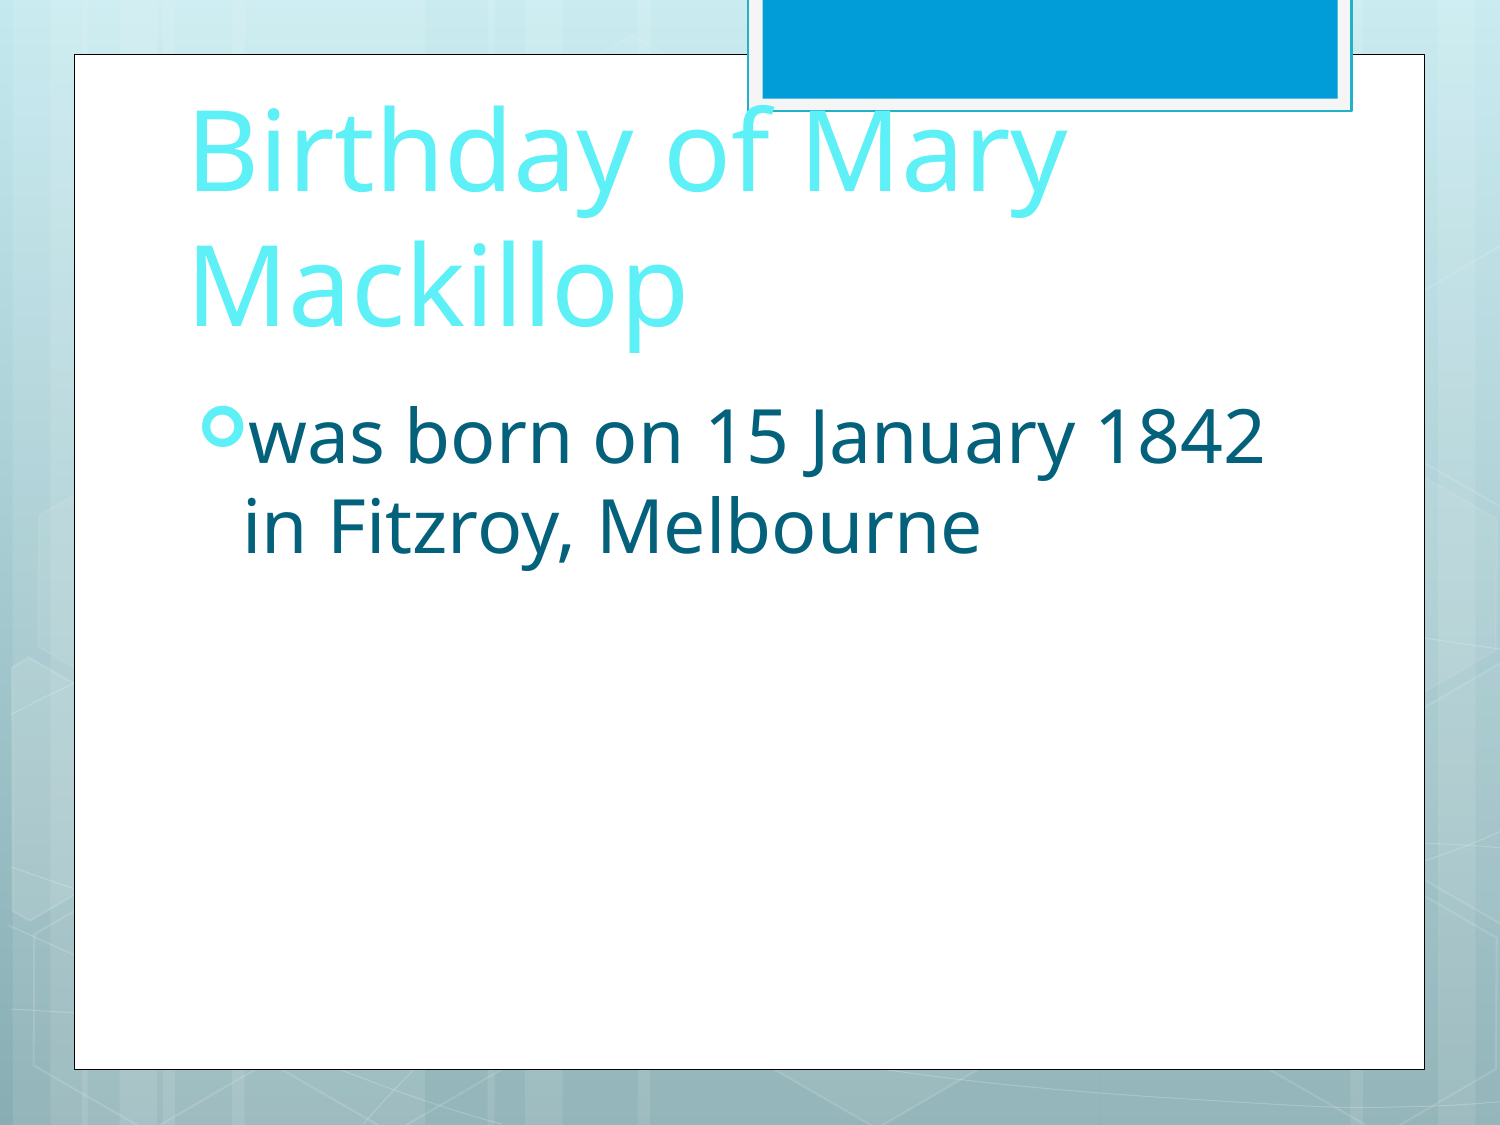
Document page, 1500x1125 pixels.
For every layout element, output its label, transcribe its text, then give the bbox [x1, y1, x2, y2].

title Birthday of Mary Mackillop [171, 168, 1324, 357]
list was born on 15 January 1842 in Fitzroy, Melbourne [171, 381, 1283, 957]
